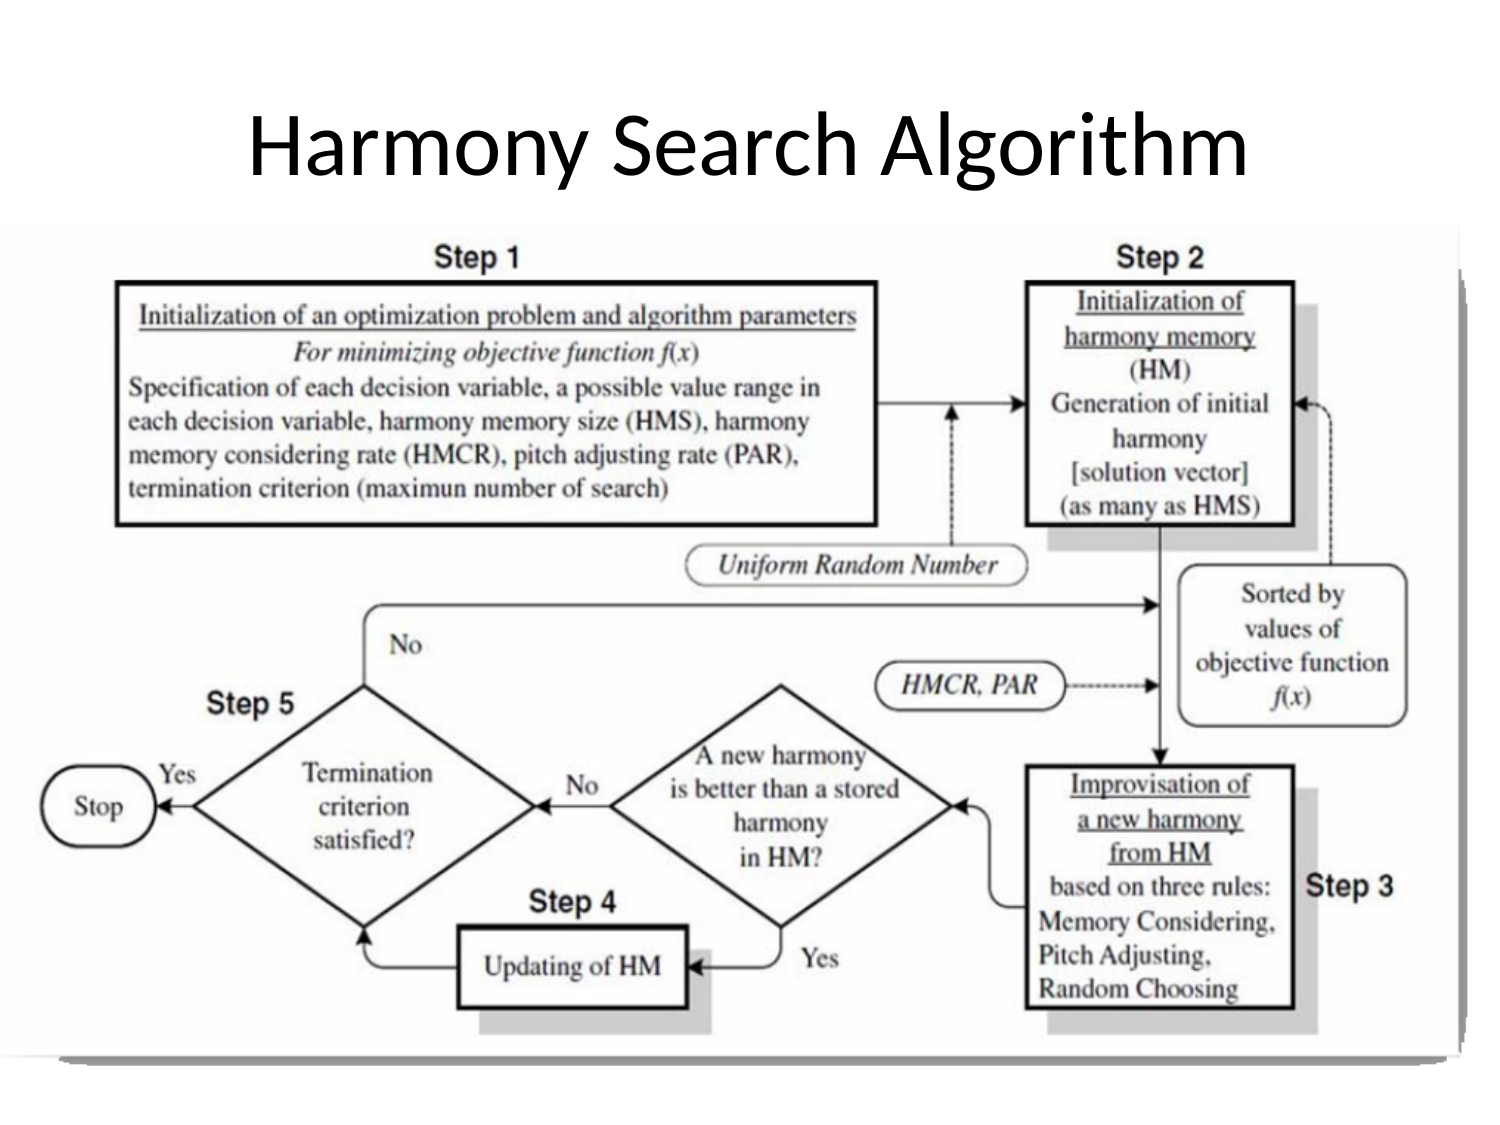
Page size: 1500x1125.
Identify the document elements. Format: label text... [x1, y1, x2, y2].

picture [0, 224, 1476, 1077]
title Harmony Search Algorithm [75, 45, 1425, 223]
